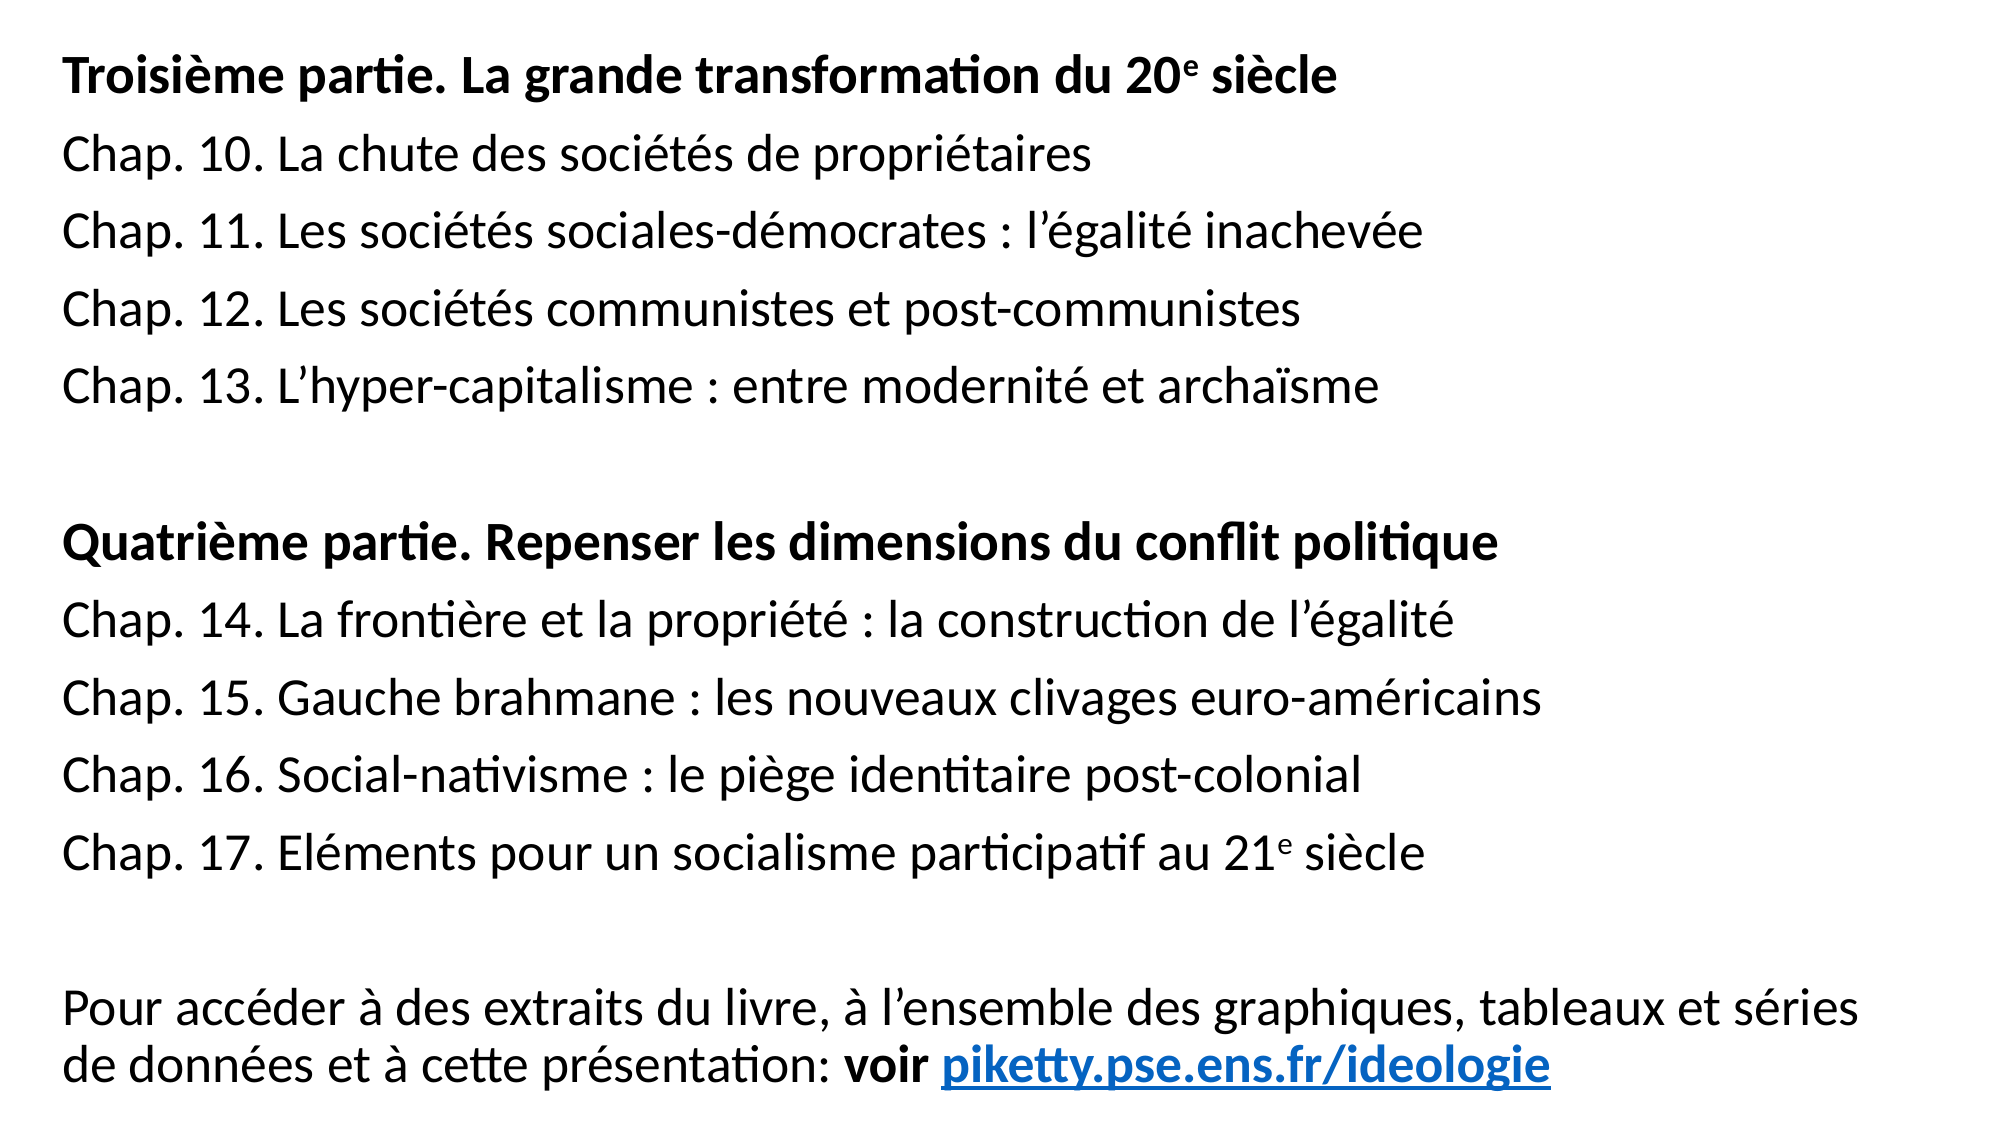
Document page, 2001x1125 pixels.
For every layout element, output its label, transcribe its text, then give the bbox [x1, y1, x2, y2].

list Troisième partie. La grande transformation du 20e siècle Chap. 10. La chute des sociétés de propriétaires Chap. 11. Les sociétés sociales-démocrates : l’égalité inachevée Chap. 12. Les sociétés communistes et post-communistes Chap. 13. L’hyper-capitalisme : entre modernité et archaïsme Quatrième partie. Repenser les dimensions du conflit politique Chap. 14. La frontière et la propriété : la construction de l’égalité Chap. 15. Gauche brahmane : les nouveaux clivages euro-américains Chap. 16. Social-nativisme : le piège identitaire post-colonial Chap. 17. Eléments pour un socialisme participatif au 21e siècle Pour accéder à des extraits du livre, à l’ensemble des graphiques, tableaux et séries de données et à cette présentation: voir piketty.pse.ens.fr/ideologie [47, 37, 1941, 1109]
